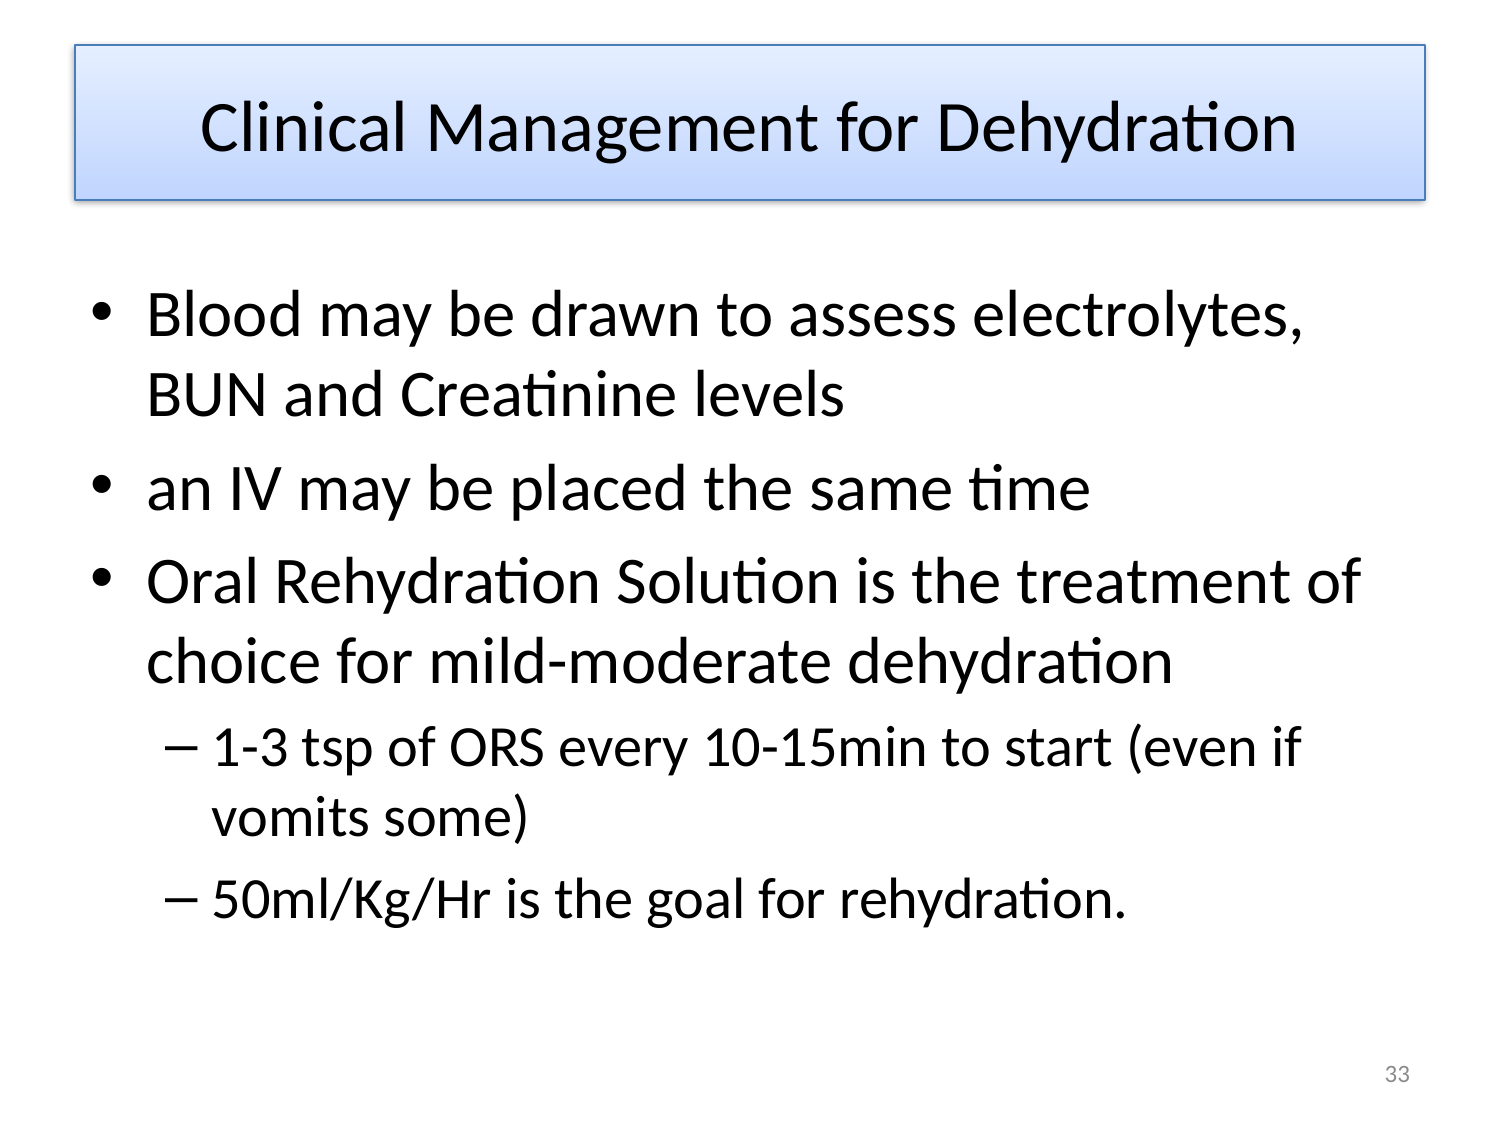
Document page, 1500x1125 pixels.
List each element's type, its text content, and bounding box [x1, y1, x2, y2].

slide_number 33 [1074, 1042, 1425, 1103]
title Clinical Management for Dehydration [74, 44, 1426, 201]
list Blood may be drawn to assess electrolytes, BUN and Creatinine levels an IV may be placed the same time Oral Rehydration Solution is the treatment of choice for mild-moderate dehydration 1-3 tsp of ORS every 10-15min to start (even if vomits some) 50ml/Kg/Hr is the goal for rehydration. [75, 262, 1425, 1005]
